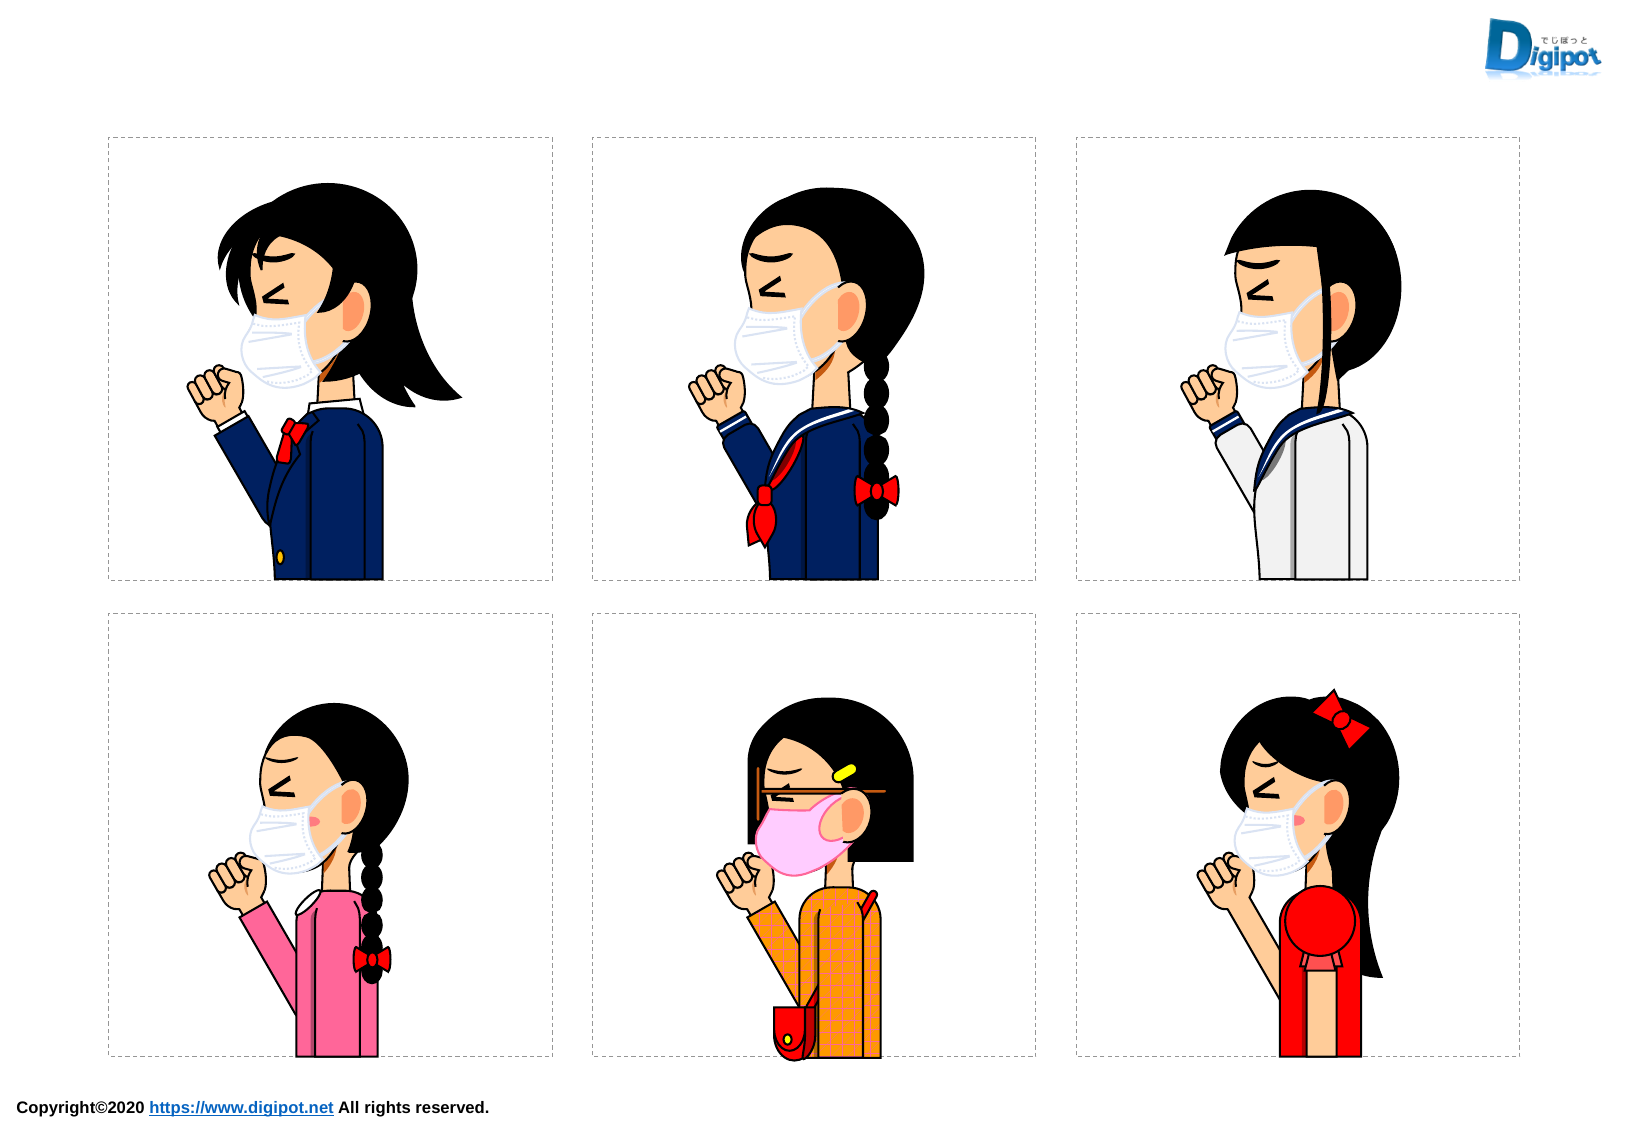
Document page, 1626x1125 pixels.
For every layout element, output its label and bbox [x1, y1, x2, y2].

text_box [245, 704, 408, 1057]
text_box [200, 173, 461, 580]
text_box [1203, 191, 1402, 580]
text_box [710, 168, 915, 580]
picture [1485, 18, 1602, 82]
text_box [748, 698, 913, 1061]
text_box [1220, 691, 1399, 1057]
